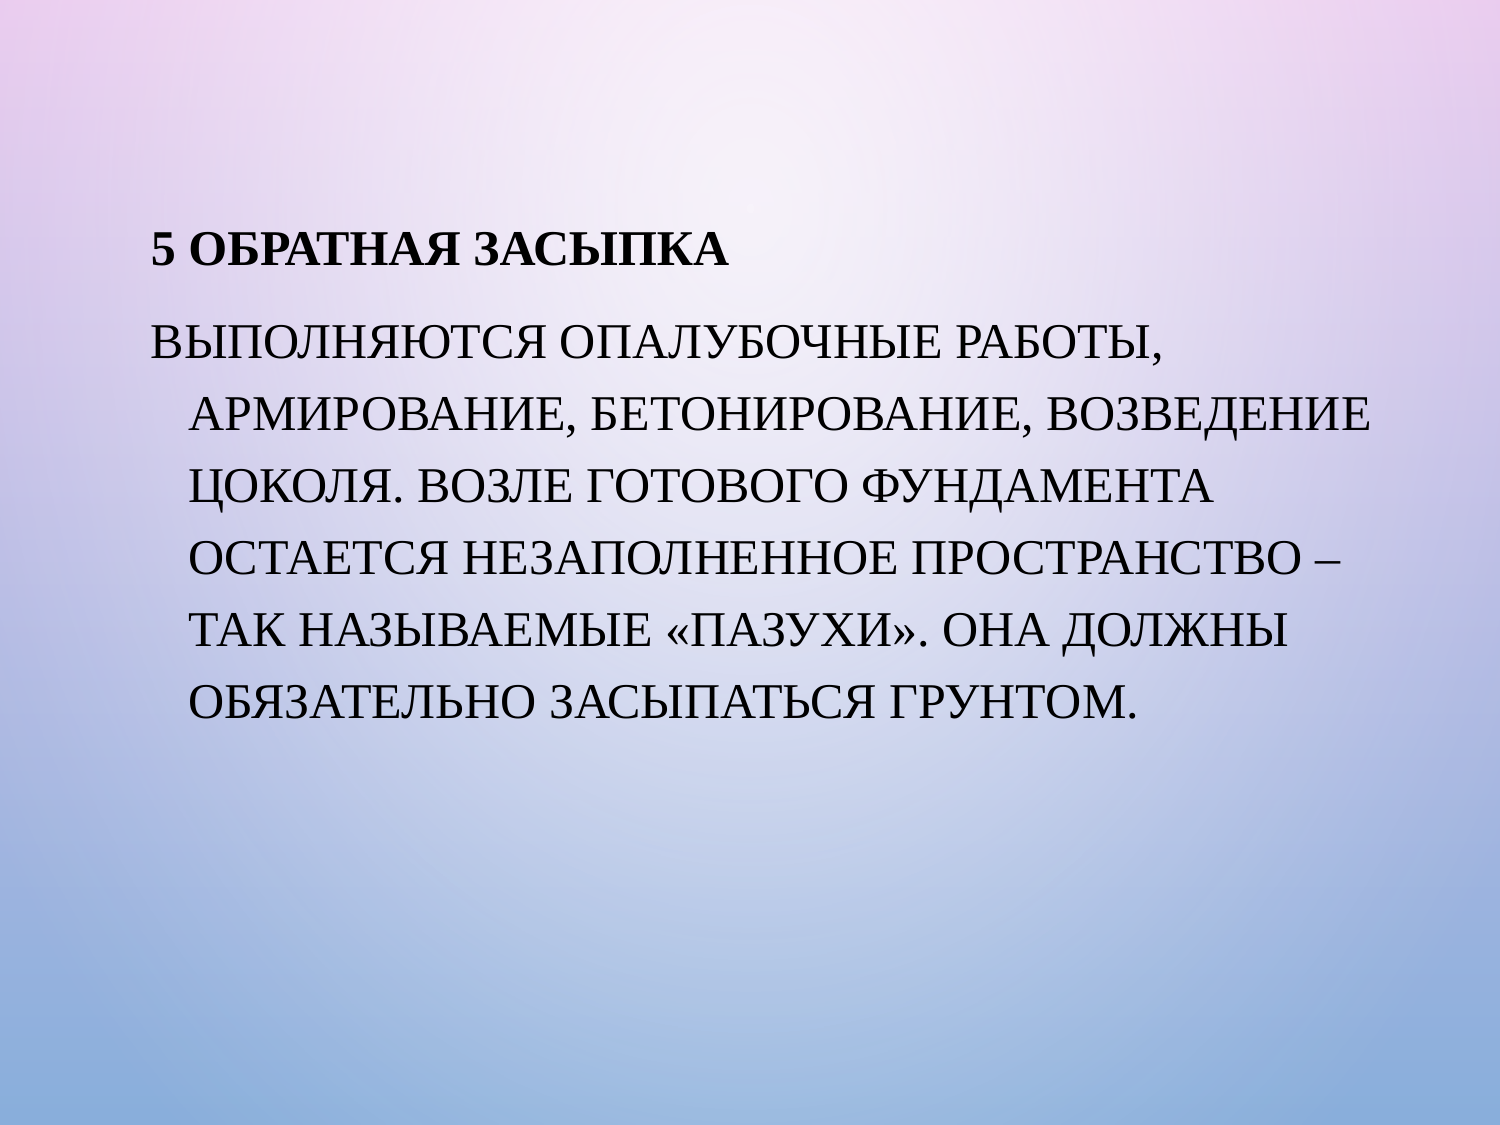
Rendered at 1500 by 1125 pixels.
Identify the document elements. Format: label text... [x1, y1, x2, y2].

list 5 Обратная засыпка Выполняются опалубочные работы, армирование, бетонирование, возведение цоколя. Возле готового фундамента остается незаполненное пространство – так называемые «пазухи». Она должны обязательно засыпаться грунтом. [135, 196, 1438, 818]
